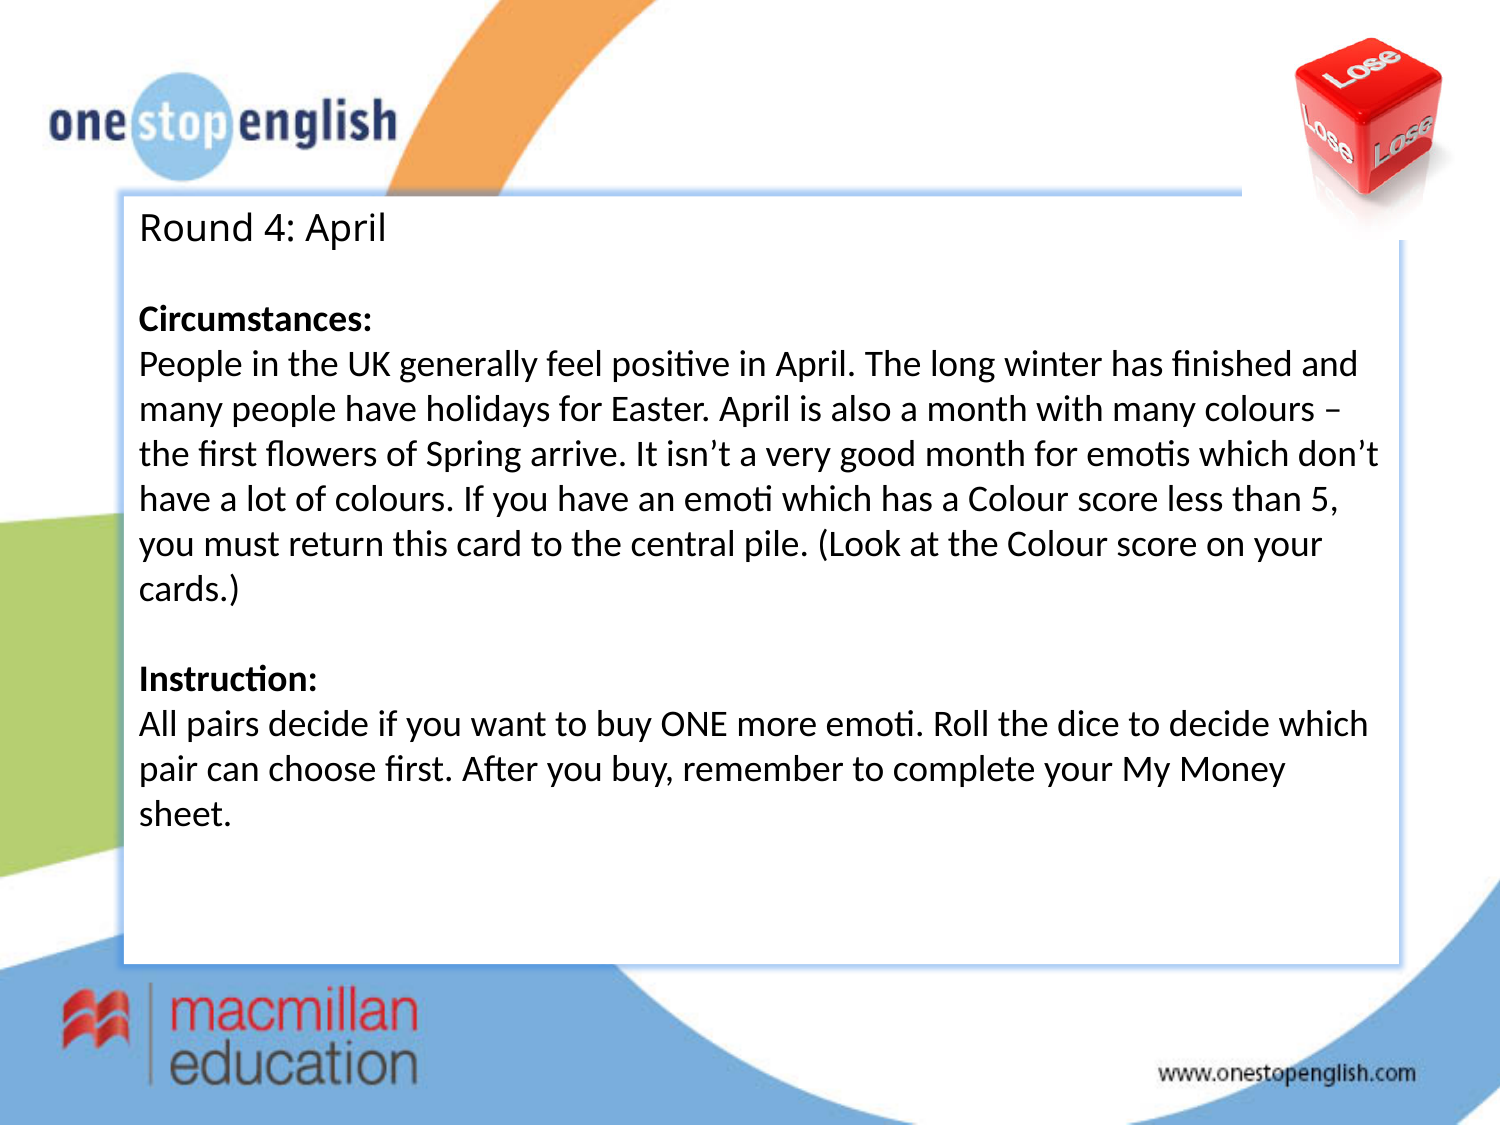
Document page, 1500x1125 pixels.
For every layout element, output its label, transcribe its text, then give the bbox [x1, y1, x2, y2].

picture [0, 0, 1500, 1125]
text_box Round 4: April Circumstances: People in the UK generally feel positive in April. The long winter has finished and many people have holidays for Easter. April is also a month with many colours – the first flowers of Spring arrive. It isn’t a very good month for emotis which don’t have a lot of colours. If you have an emoti which has a Colour score less than 5, you must return this card to the central pile. (Look at the Colour score on your cards.) Instruction: All pairs decide if you want to buy ONE more emoti. Roll the dice to decide which pair can choose first. After you buy, remember to complete your My Money sheet. [123, 196, 1399, 965]
